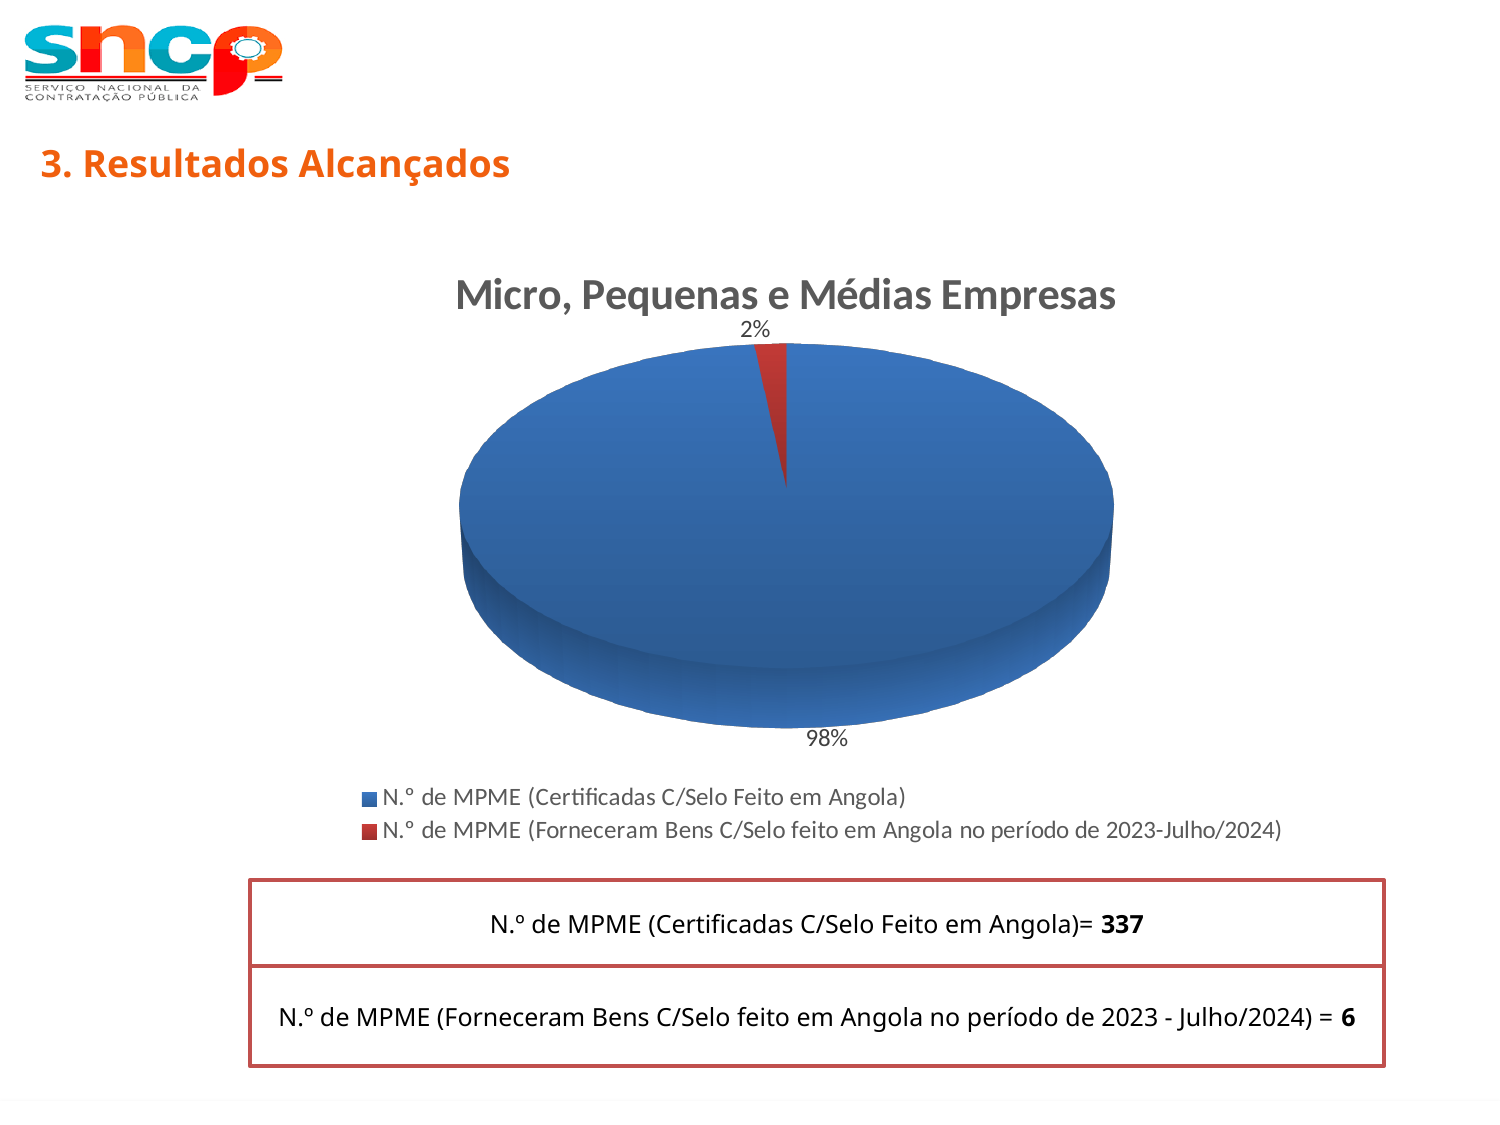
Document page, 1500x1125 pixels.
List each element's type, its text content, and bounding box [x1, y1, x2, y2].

text_box 3. Resultados Alcançados [25, 132, 621, 193]
text_box N.º de MPME (Certificadas C/Selo Feito em Angola)= 337 [248, 878, 1386, 964]
picture [3, 0, 300, 125]
text_box N.º de MPME (Forneceram Bens C/Selo feito em Angola no período de 2023 - Julho/2024) = 6 [248, 964, 1386, 1068]
chart [193, 242, 1387, 854]
